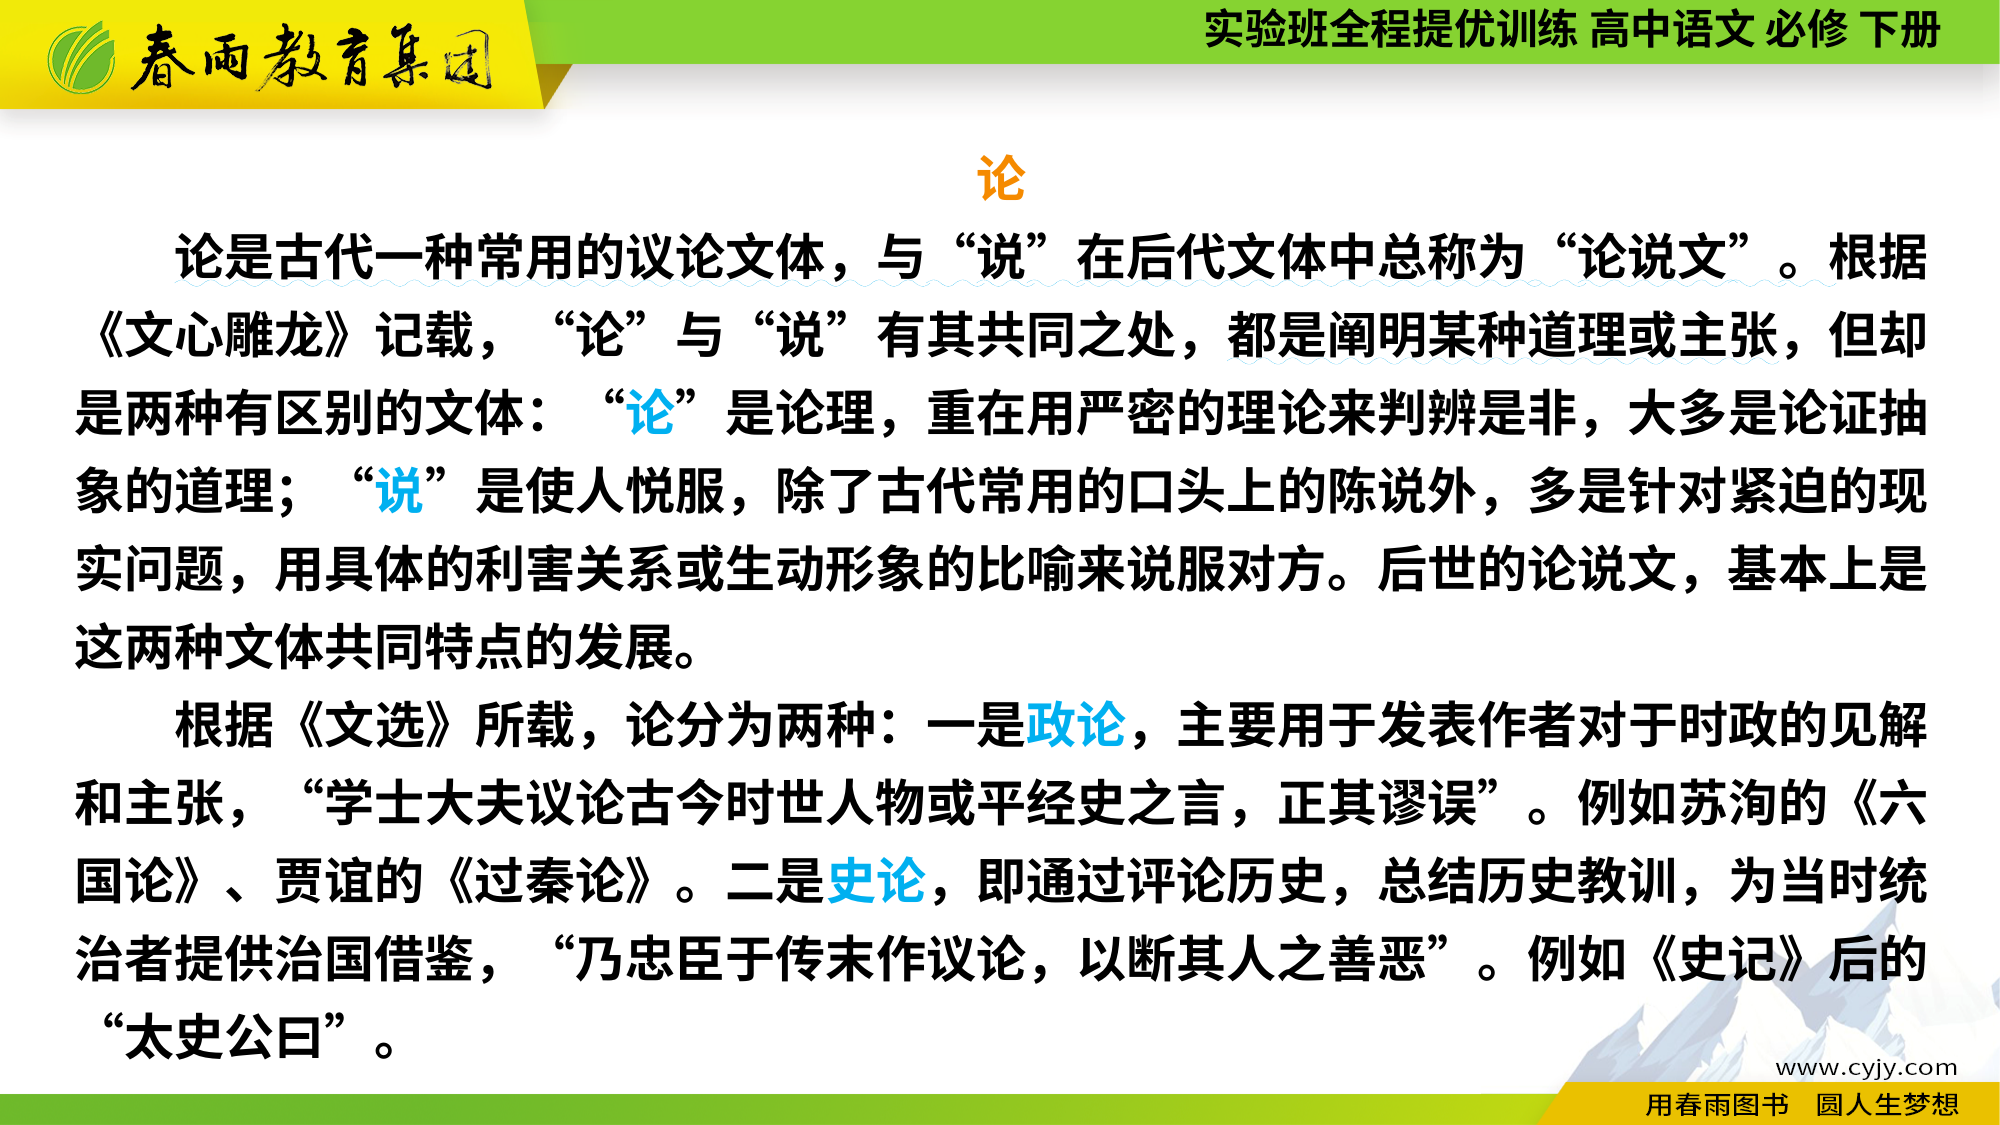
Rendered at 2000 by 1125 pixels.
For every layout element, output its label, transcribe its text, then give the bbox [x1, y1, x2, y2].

picture [0, 0, 2000, 1125]
list 论 论是古代一种常用的议论文体，与“说”在后代文体中总称为“论说文”。根据《文心雕龙》记载，“论”与“说”有其共同之处，都是阐明某种道理或主张，但却是两种有区别的文体：“论”是论理，重在用严密的理论来判辨是非，大多是论证抽象的道理；“说”是使人悦服，除了古代常用的口头上的陈说外，多是针对紧迫的现实问题，用具体的利害关系或生动形象的比喻来说服对方。后世的论说文，基本上是这两种文体共同特点的发展。 根据《文选》所载，论分为两种：一是政论，主要用于发表作者对于时政的见解和主张，“学士大夫议论古今时世人物或平经史之言，正其谬误”。例如苏洵的《六国论》、贾谊的《过秦论》。二是史论，即通过评论历史，总结历史教训，为当时统治者提供治国借鉴，“乃忠臣于传末作议论，以断其人之善恶”。例如《史记》后的“太史公曰”。 [59, 122, 1944, 1075]
